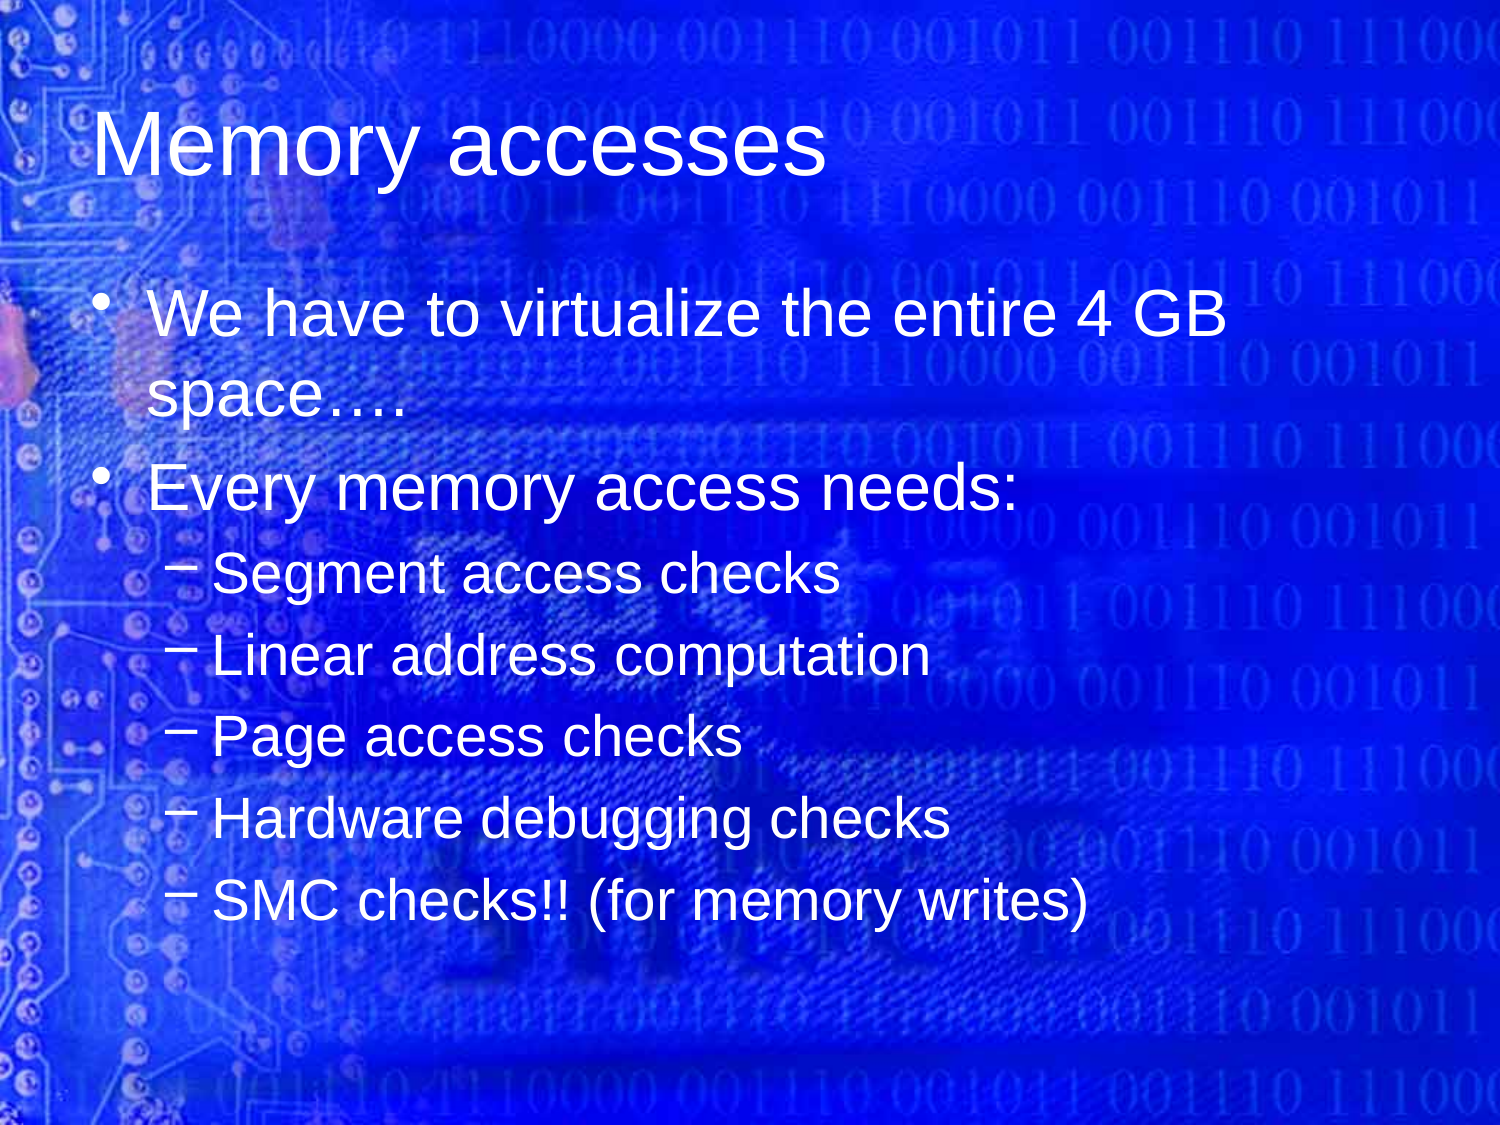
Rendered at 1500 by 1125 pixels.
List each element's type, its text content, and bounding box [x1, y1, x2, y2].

picture [0, 0, 1500, 1125]
title Memory accesses [74, 44, 1426, 233]
list We have to virtualize the entire 4 GB space…. Every memory access needs: Segment access checks Linear address computation Page access checks Hardware debugging checks SMC checks!! (for memory writes) [74, 262, 1426, 1006]
